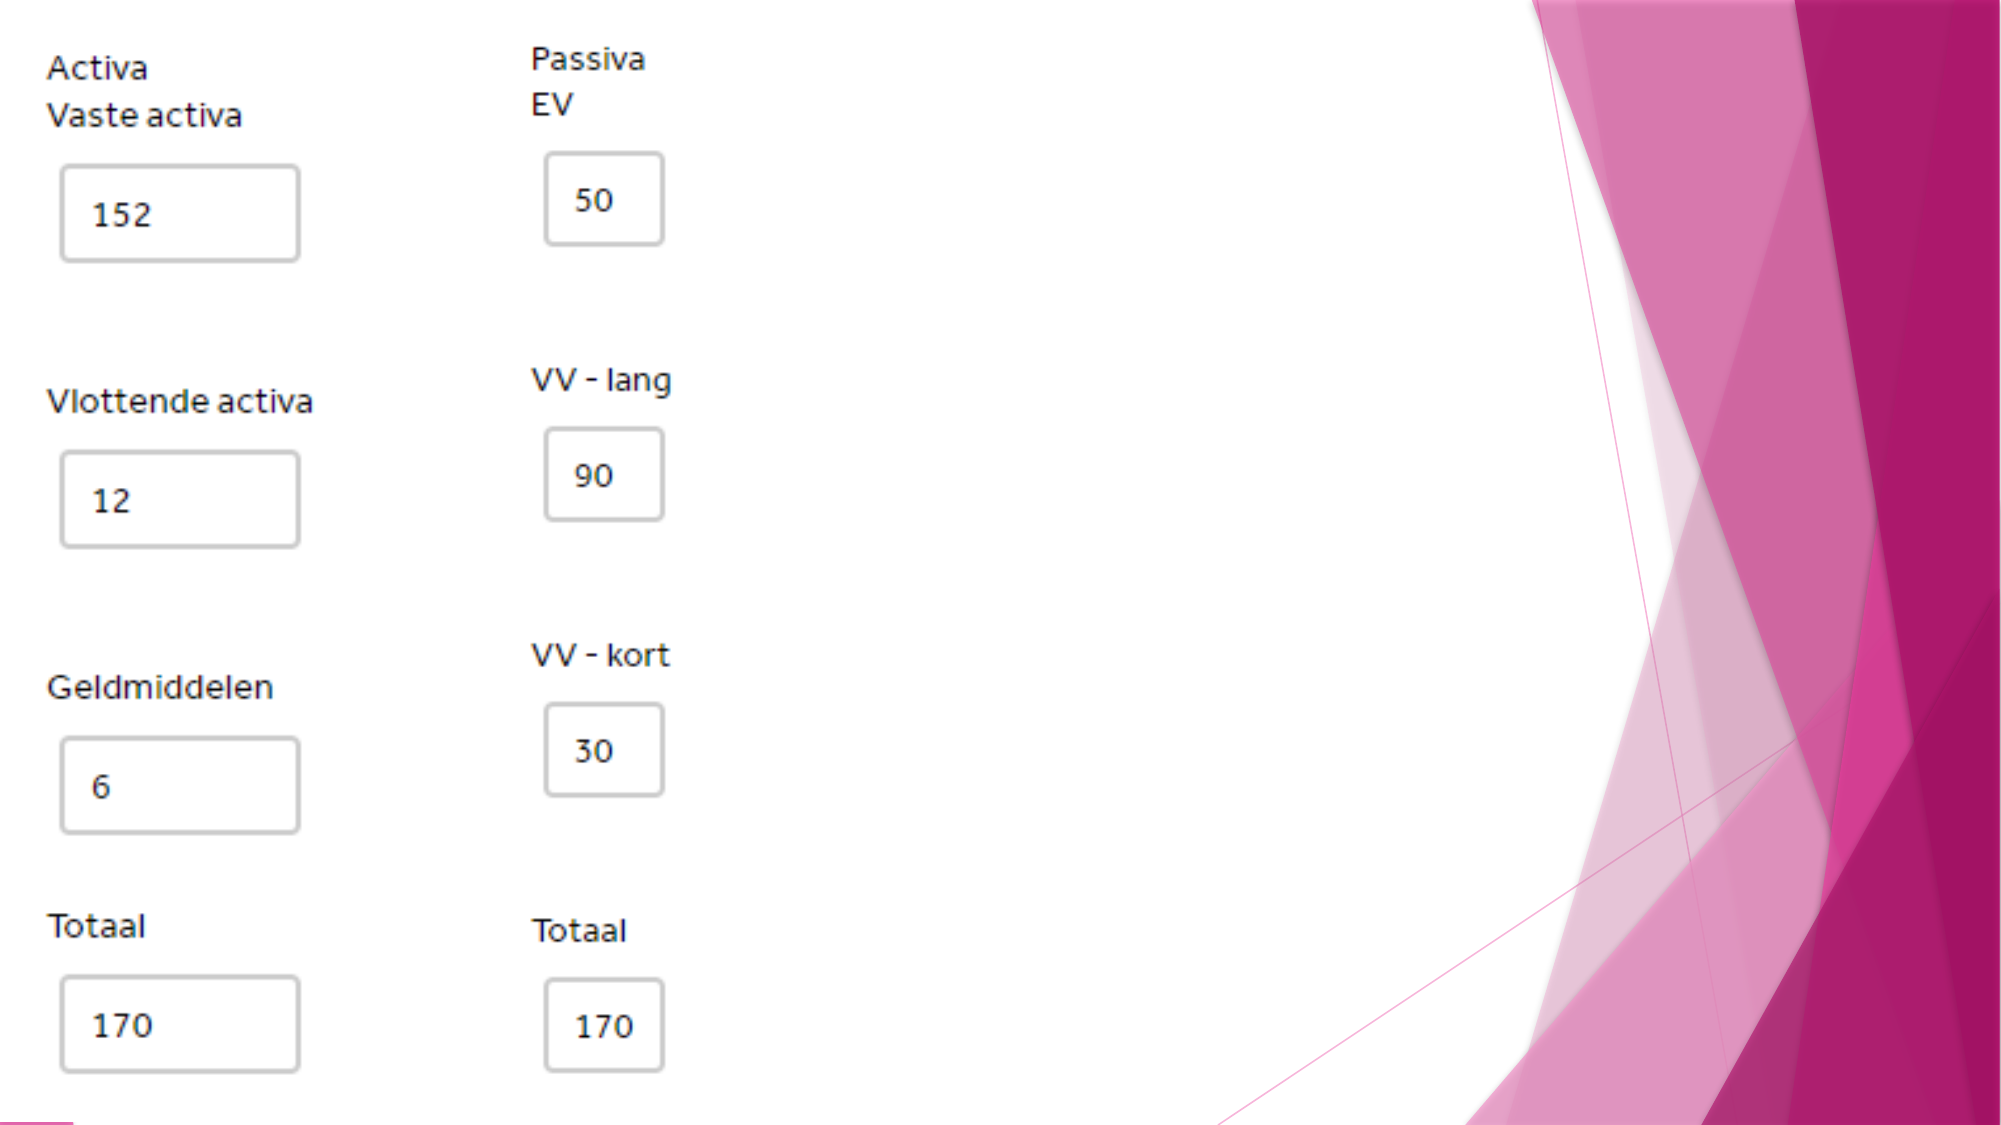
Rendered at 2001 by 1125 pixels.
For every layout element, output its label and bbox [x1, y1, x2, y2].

picture [0, 0, 763, 1125]
